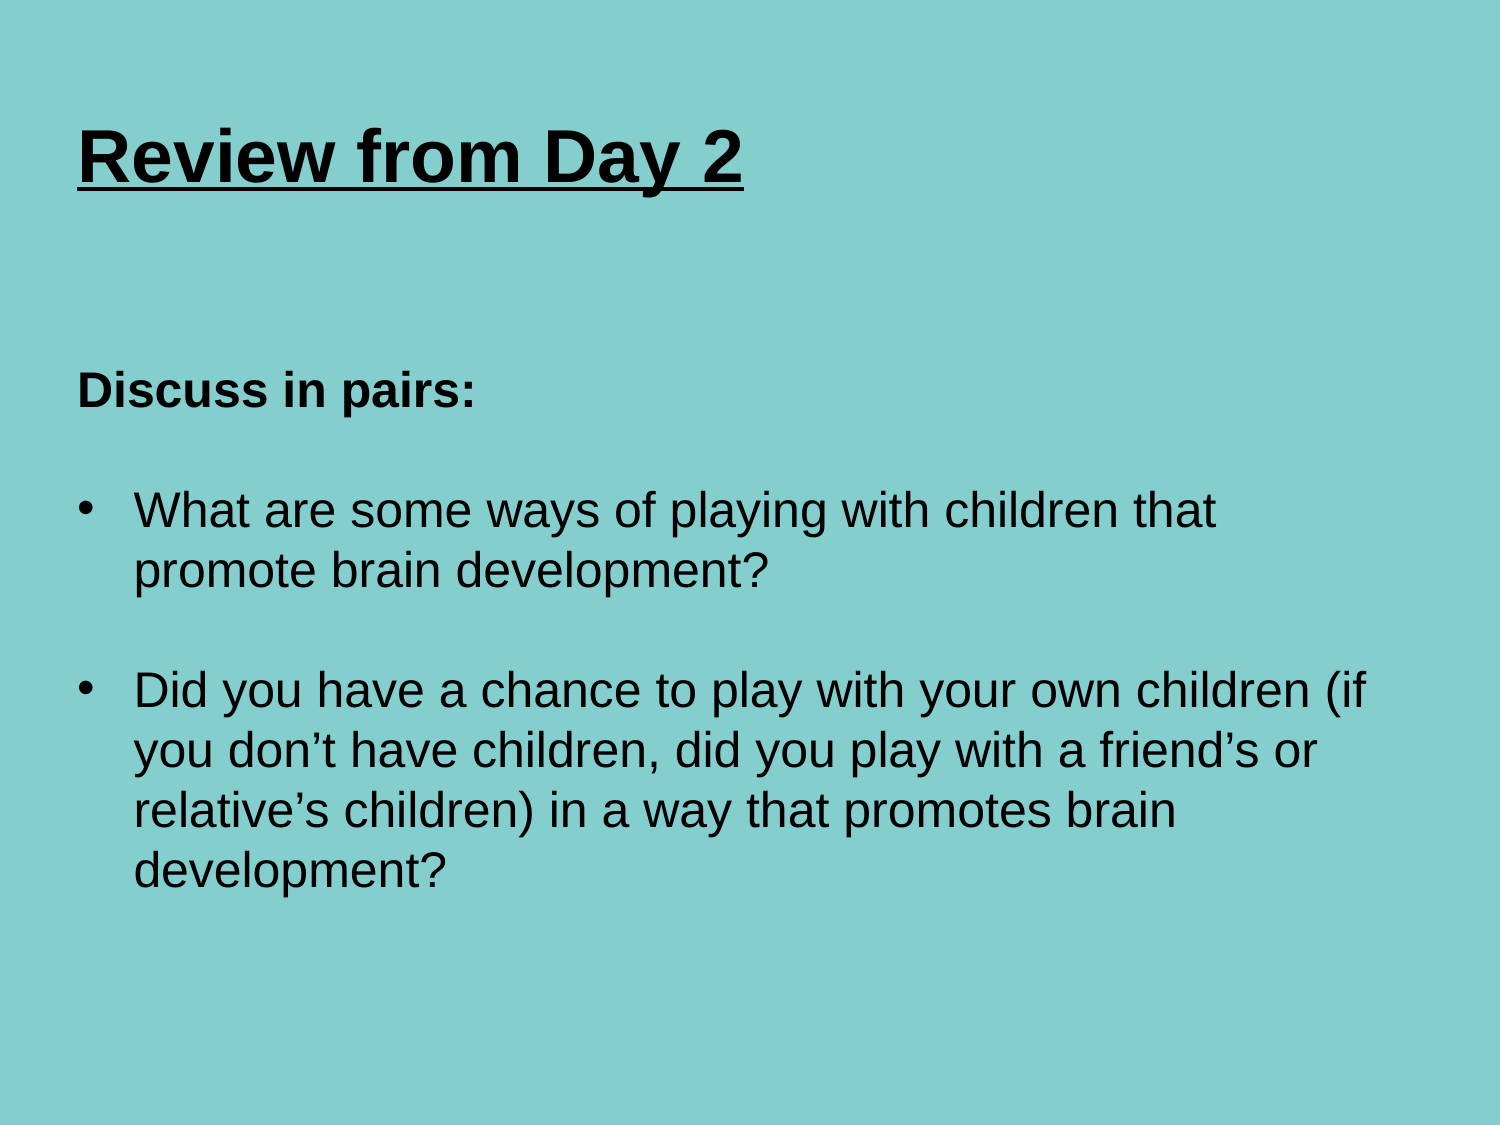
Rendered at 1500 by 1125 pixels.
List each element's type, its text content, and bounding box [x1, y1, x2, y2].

title Review from Day 2 [62, 99, 1425, 300]
text_box Discuss in pairs: What are some ways of playing with children that promote brain development? Did you have a chance to play with your own children (if you don’t have children, did you play with a friend’s or relative’s children) in a way that promotes brain development? [62, 349, 1419, 965]
